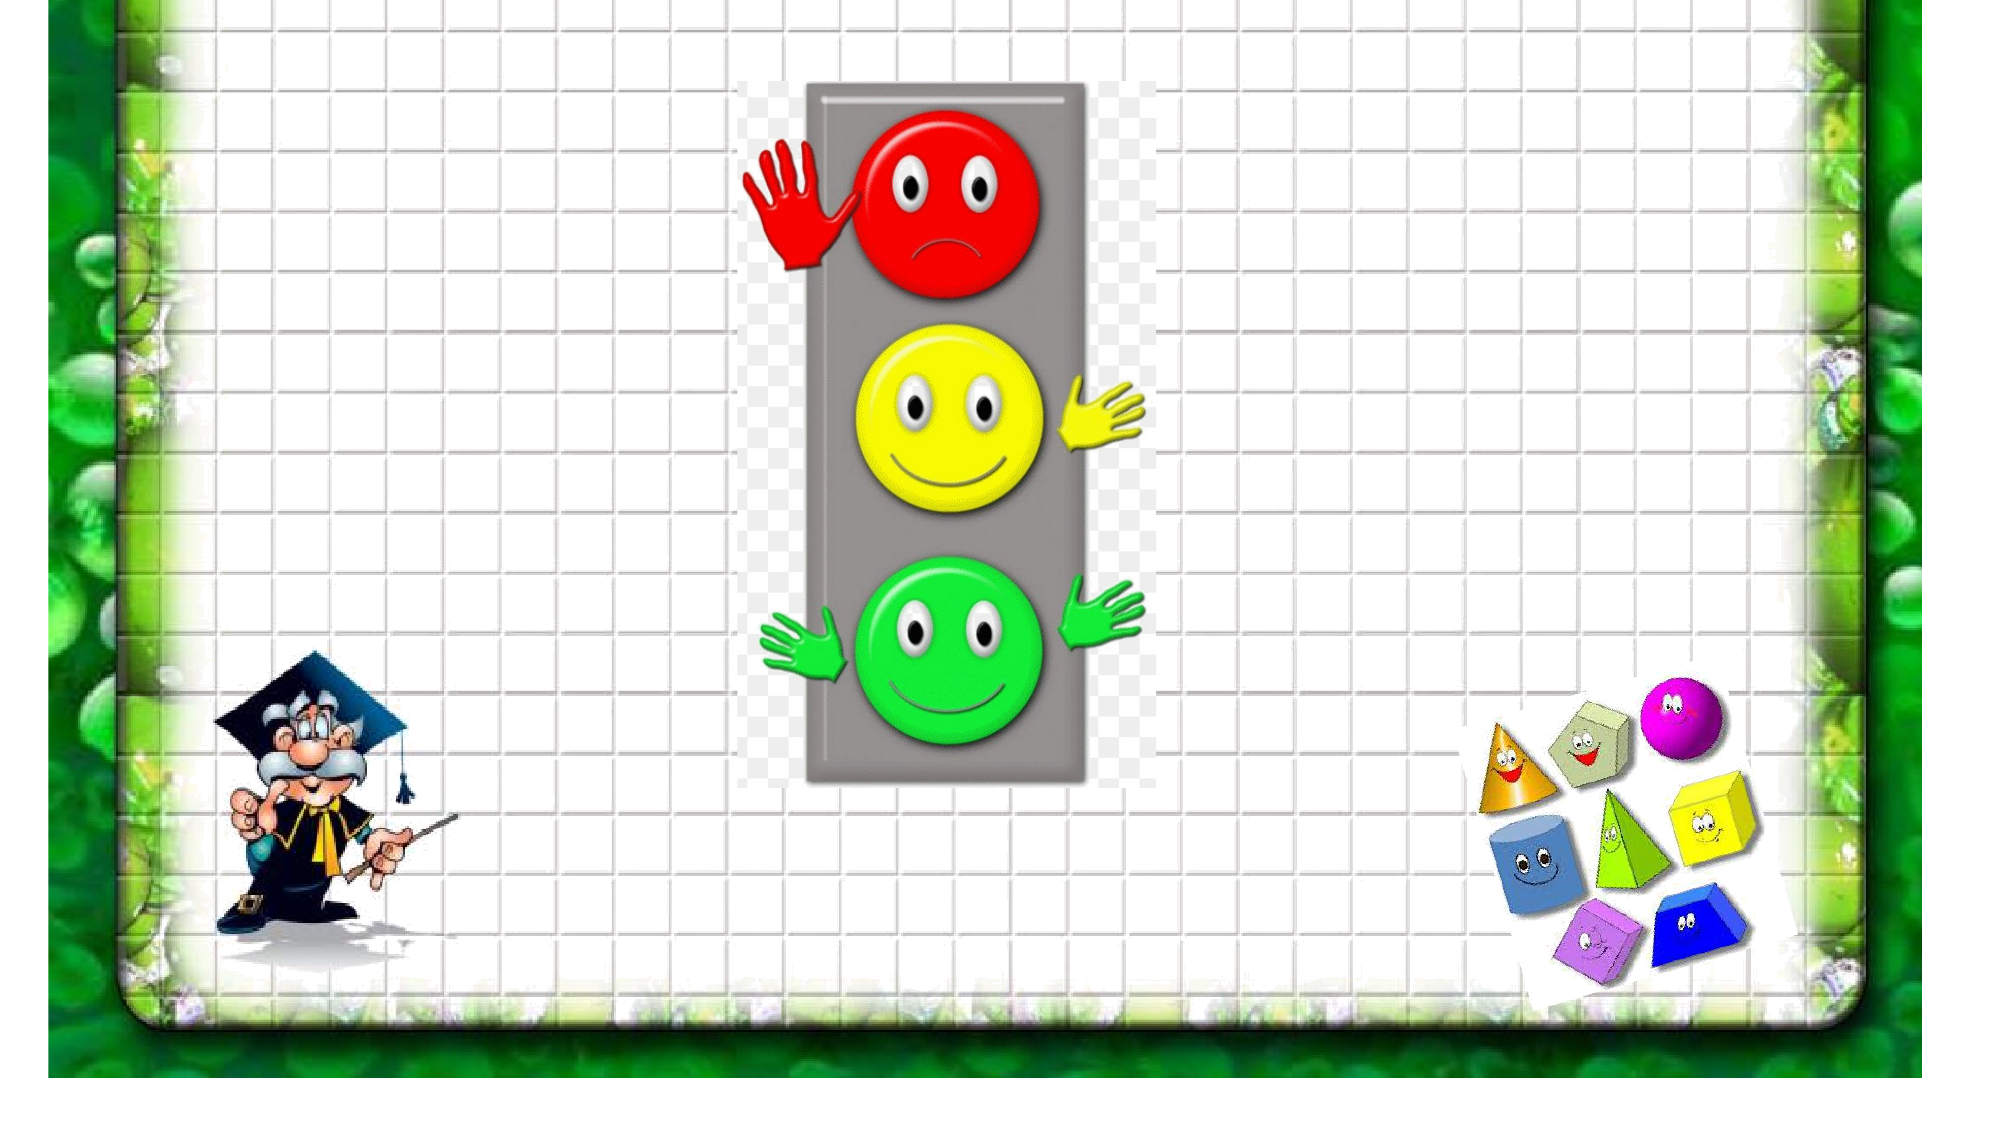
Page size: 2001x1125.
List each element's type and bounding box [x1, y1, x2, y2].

picture [48, 0, 1922, 1078]
